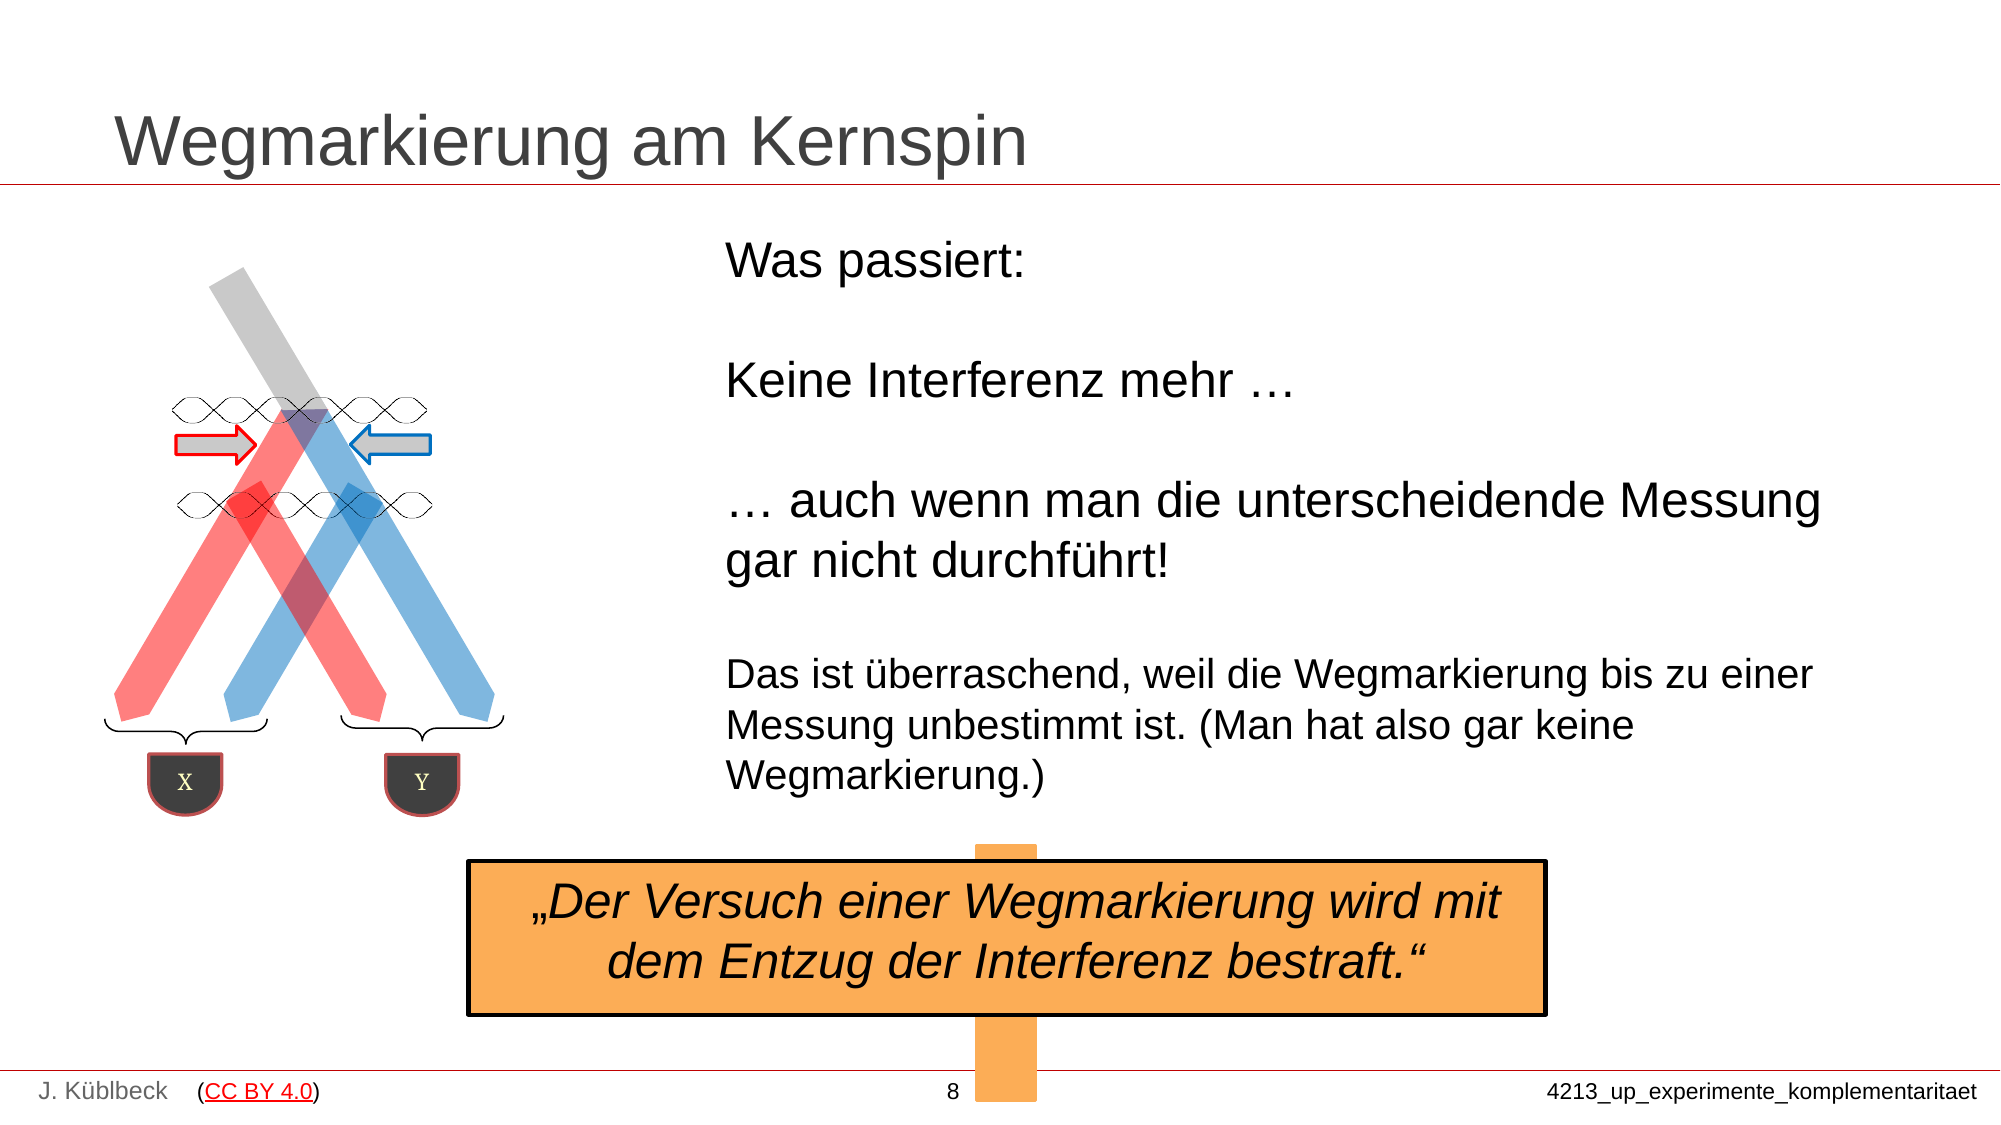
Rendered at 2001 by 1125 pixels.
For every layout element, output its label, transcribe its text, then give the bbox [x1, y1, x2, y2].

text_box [104, 266, 504, 816]
text_box [975, 1035, 1037, 1102]
title Wegmarkierung am Kernspin [99, 90, 1900, 185]
list „Der Versuch einer Wegmarkierung wird mit dem Entzug der Interferenz bestraft.“ [468, 861, 1546, 1015]
text_box Was passiert: Keine Interferenz mehr … … auch wenn man die unterscheidende Messung gar nicht durchführt! Das ist überraschend, weil die Wegmarkierung bis zu einer Messung unbestimmt ist. (Man hat also gar keine Wegmarkierung.) [692, 219, 1839, 1035]
